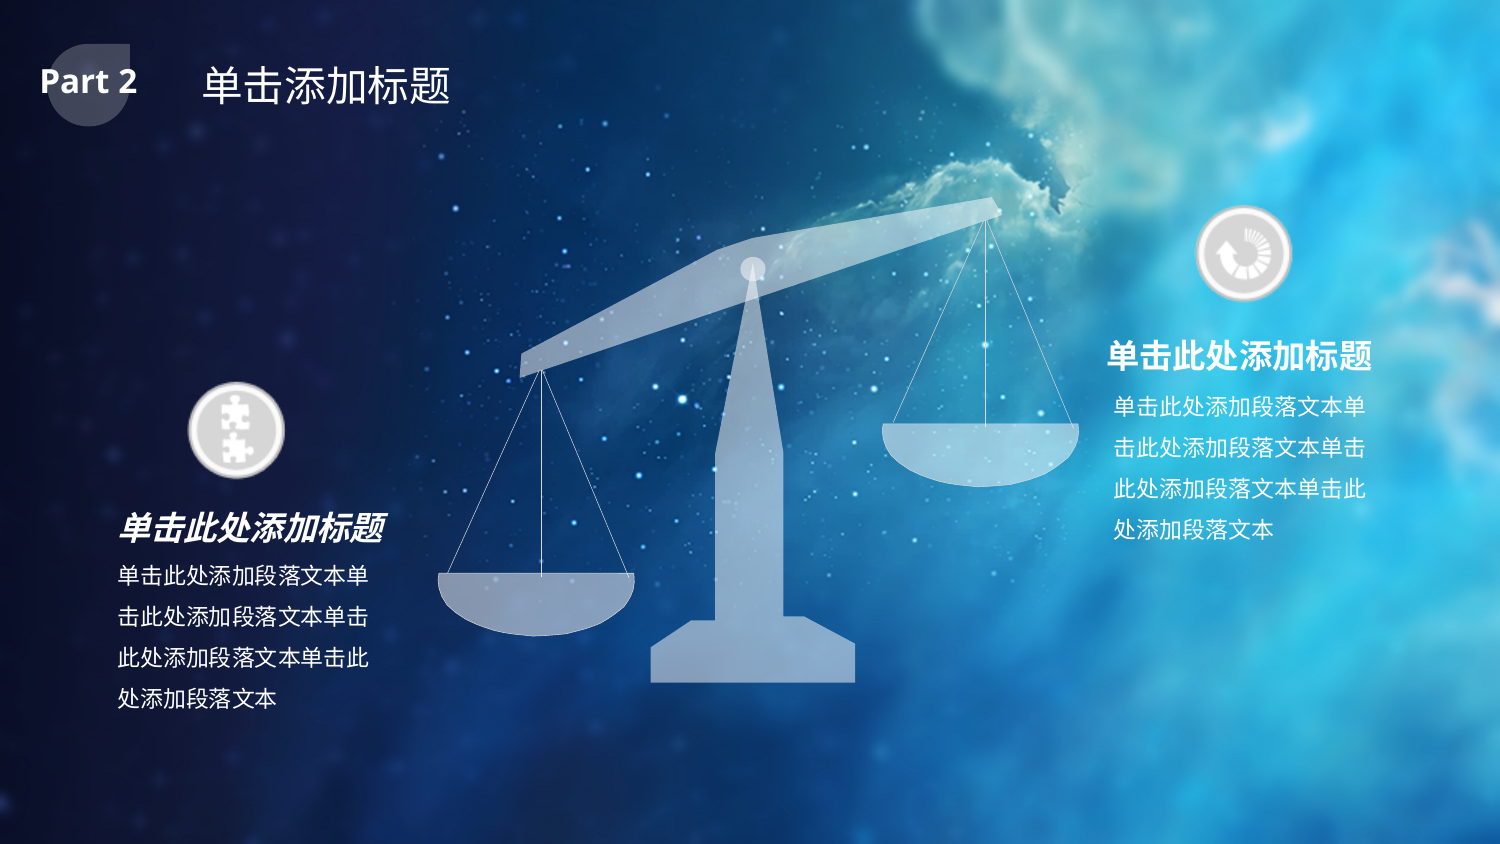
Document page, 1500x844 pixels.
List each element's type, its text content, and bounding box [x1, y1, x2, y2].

text_box 单击添加标题 [186, 52, 467, 118]
picture [0, 0, 1500, 844]
text_box 单击此处添加标题 [1079, 327, 1388, 383]
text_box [437, 197, 1079, 683]
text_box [22, 43, 154, 127]
text_box 单击此处添加段落文本单击此处添加段落文本单击此处添加段落文本单击此处添加段落文本 [101, 540, 392, 721]
text_box 单击此处添加标题 [101, 499, 437, 555]
text_box 单击此处添加段落文本单击此处添加段落文本单击此处添加段落文本单击此处添加段落文本 [1098, 371, 1388, 551]
